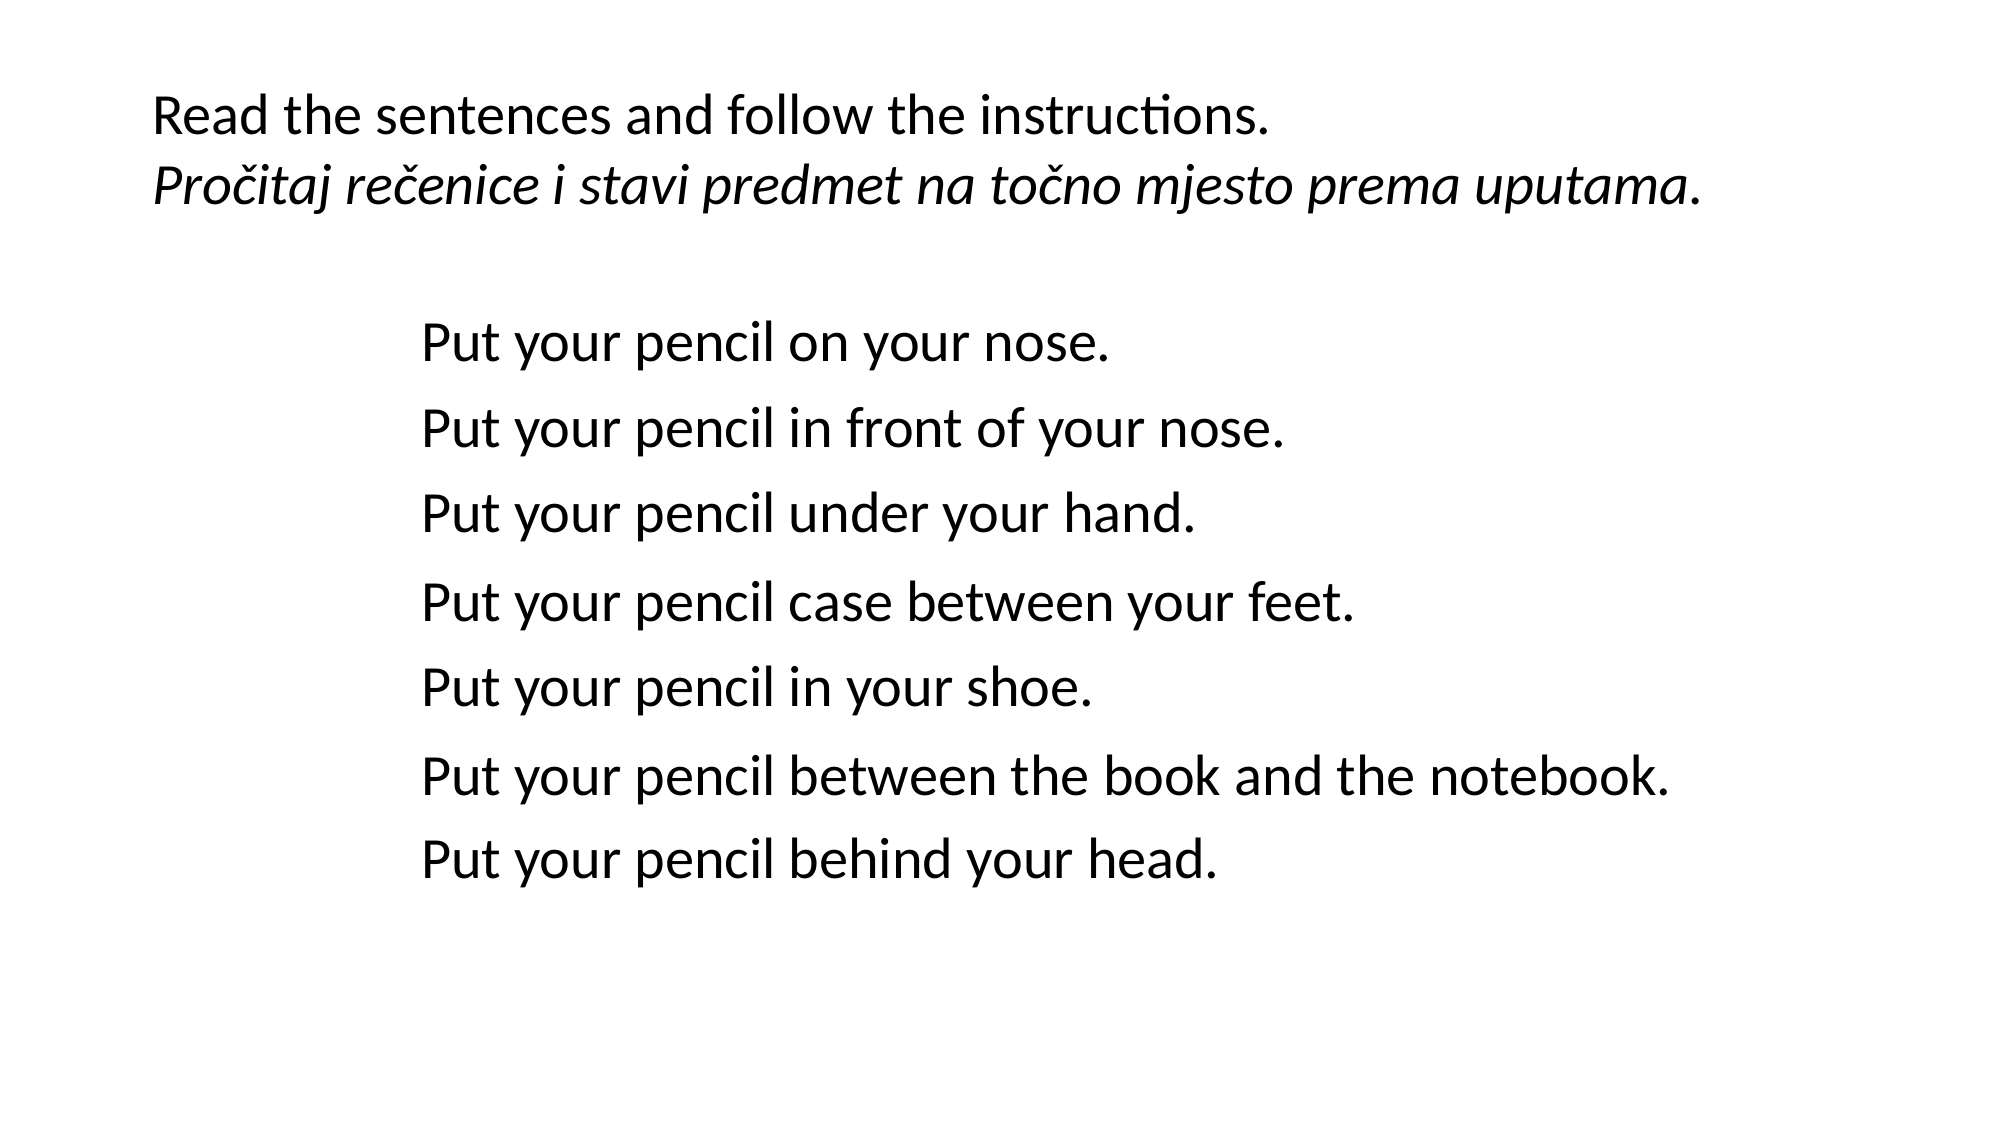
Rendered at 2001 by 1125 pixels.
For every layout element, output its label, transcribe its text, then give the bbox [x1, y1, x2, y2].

text_box Put your pencil behind your head. [406, 812, 1935, 898]
text_box Put your pencil under your hand. [406, 467, 1935, 552]
text_box Read the sentences and follow the instructions. Pročitaj rečenice i stavi predmet na točno mjesto prema uputama. [137, 68, 1736, 224]
text_box Put your pencil in front of your nose. [406, 381, 1935, 467]
text_box Put your pencil in your shoe. [406, 641, 1935, 726]
text_box Put your pencil between the book and the notebook. [406, 729, 1935, 812]
text_box Put your pencil on your nose. [406, 295, 1935, 381]
text_box Put your pencil case between your feet. [406, 555, 1935, 640]
